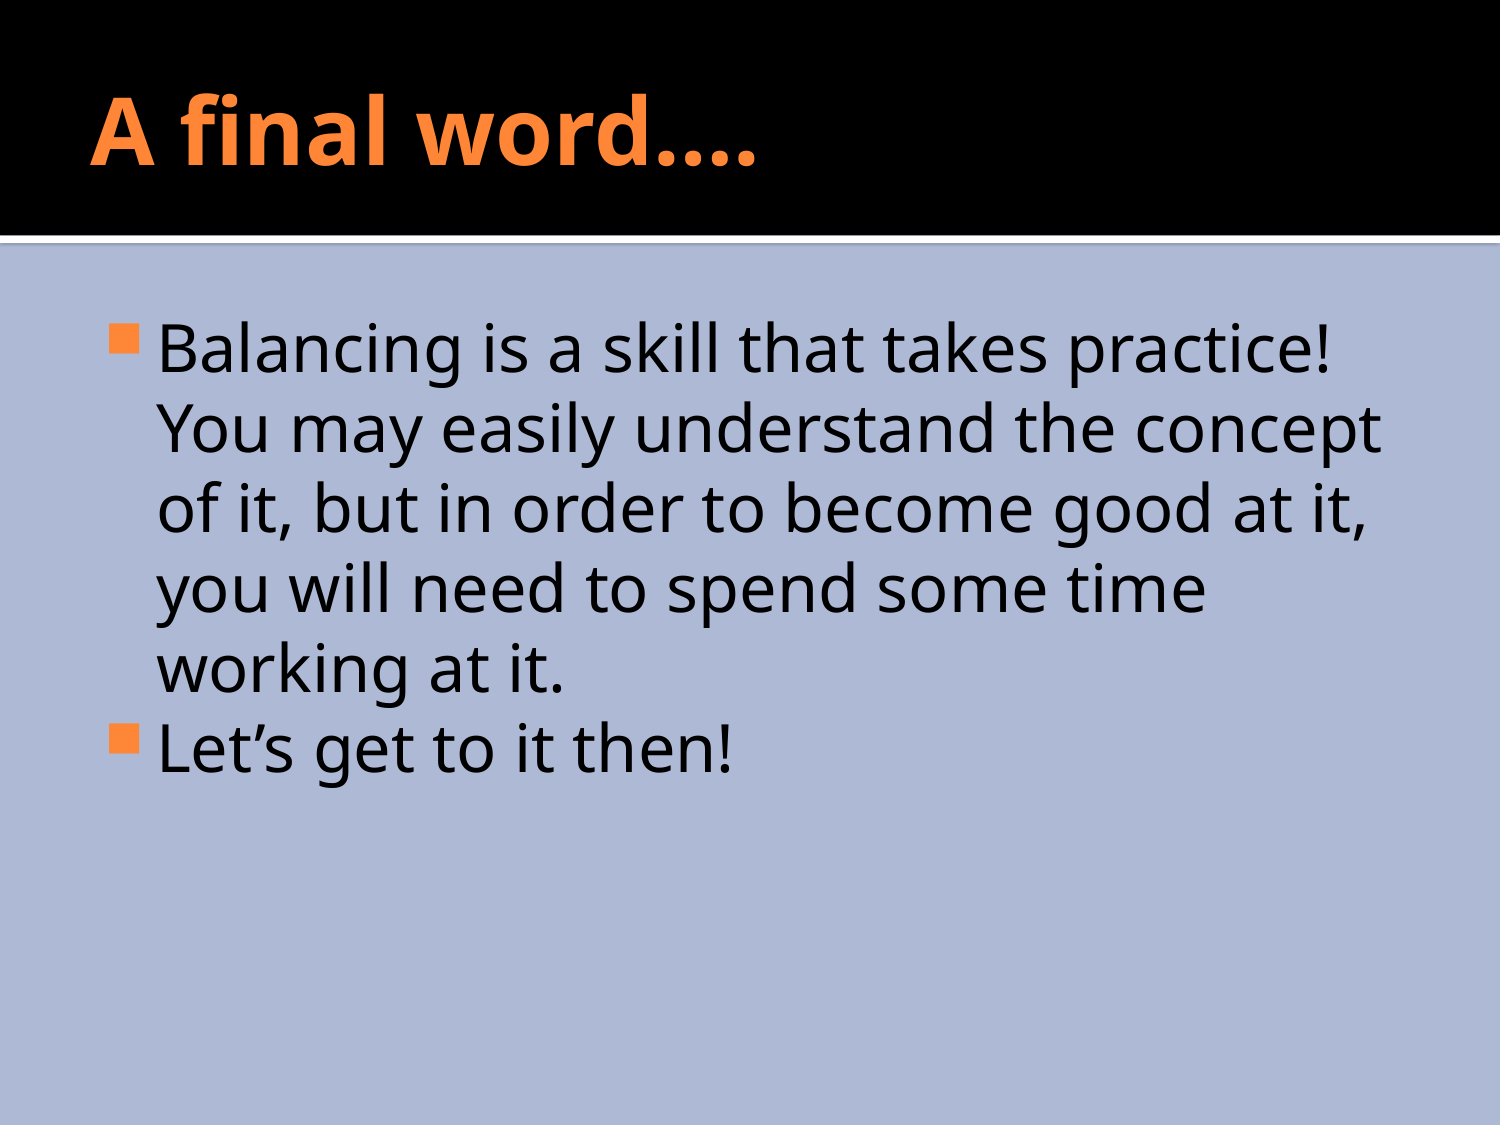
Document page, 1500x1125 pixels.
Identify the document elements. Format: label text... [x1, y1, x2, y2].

list Balancing is a skill that takes practice! You may easily understand the concept of it, but in order to become good at it, you will need to spend some time working at it. Let’s get to it then! [75, 291, 1425, 1050]
title A final word…. [75, 25, 1425, 231]
